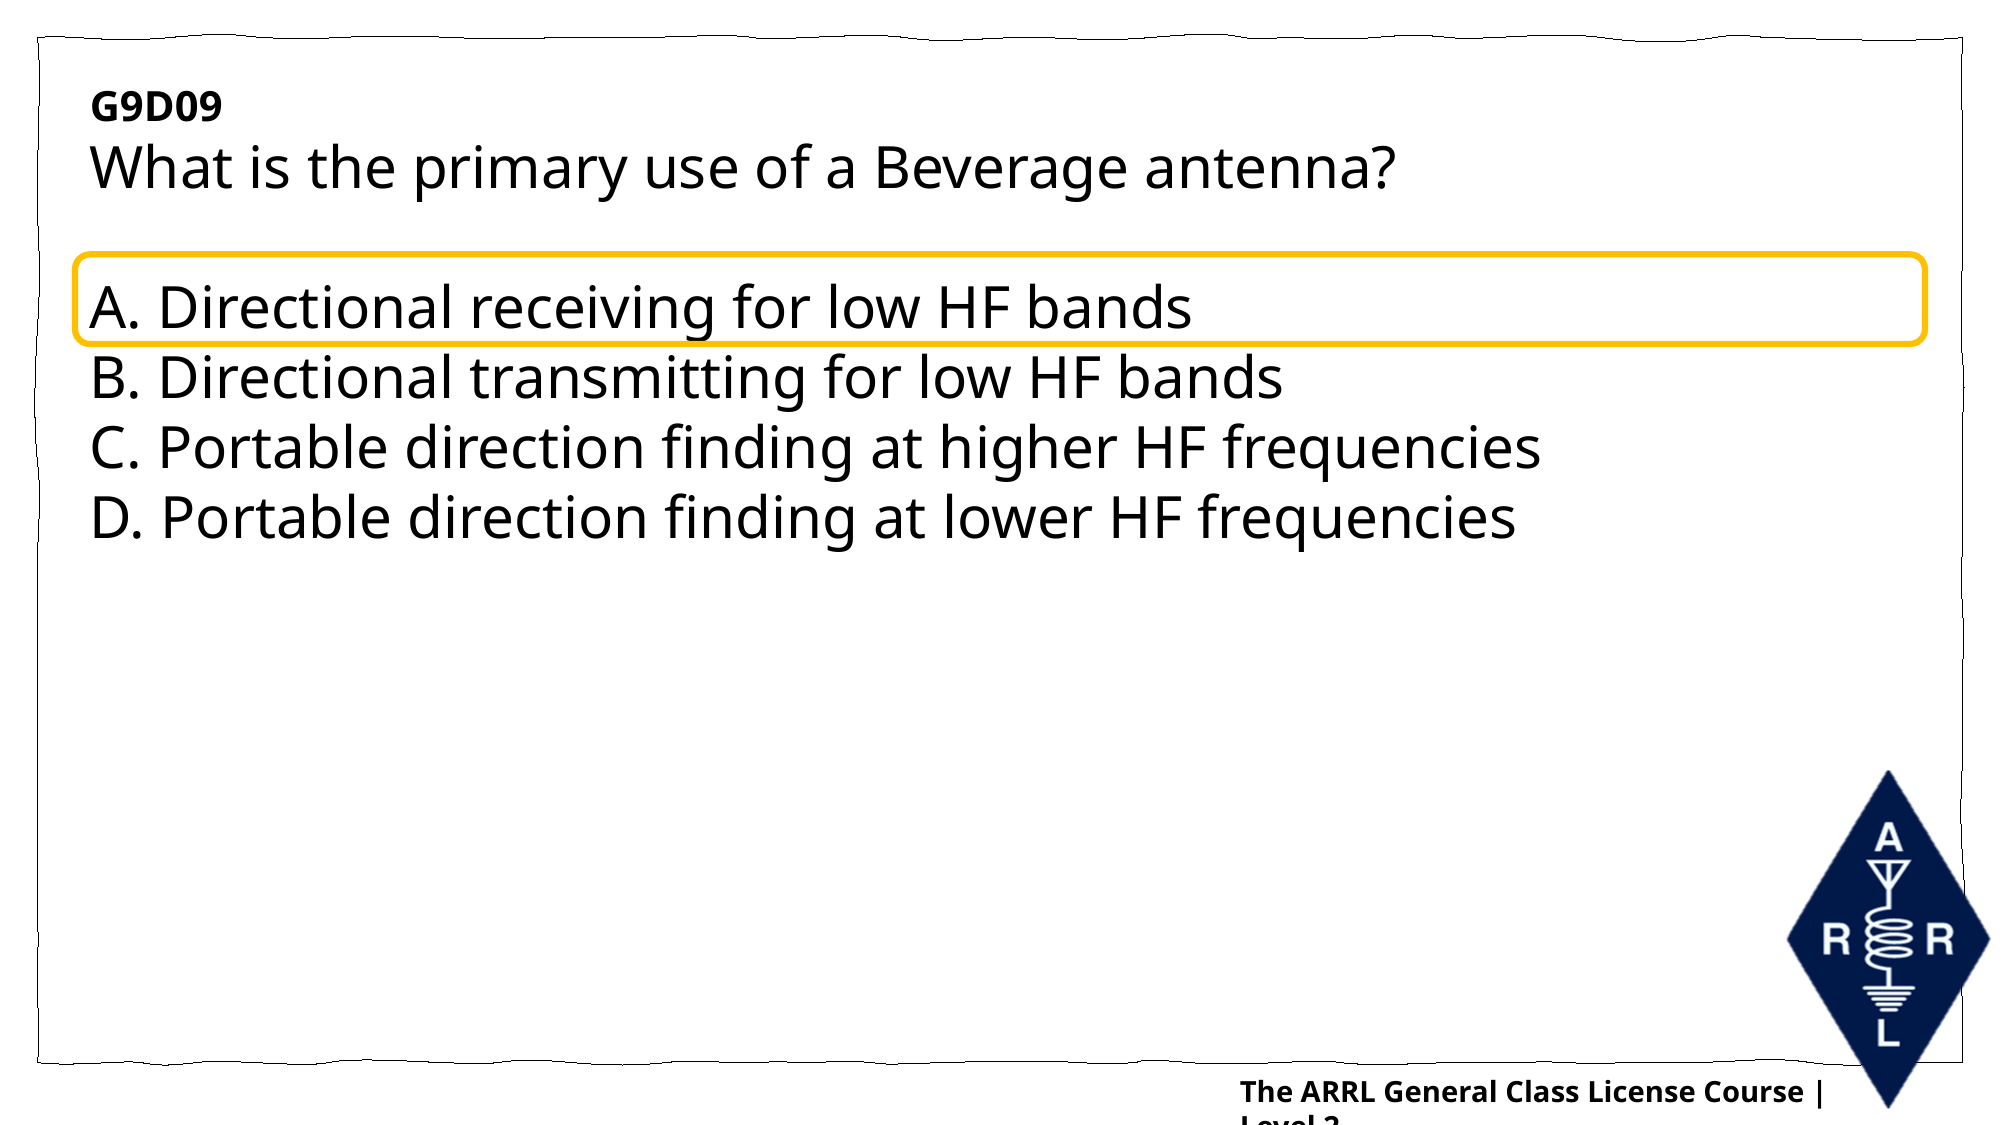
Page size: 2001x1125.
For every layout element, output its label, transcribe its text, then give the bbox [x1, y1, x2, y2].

text_box [73, 253, 1927, 346]
picture [1773, 752, 1999, 1125]
text_box G9D09 What is the primary use of a Beverage antenna? A. Directional receiving for low HF bands B. Directional transmitting for low HF bands C. Portable direction finding at higher HF frequencies D. Portable direction finding at lower HF frequencies [75, 72, 1850, 261]
text_box G9D09 What is the primary use of a Beverage antenna? A. Directional receiving for low HF bands B. Directional transmitting for low HF bands C. Portable direction finding at higher HF frequencies D. Portable direction finding at lower HF frequencies [75, 337, 1850, 558]
